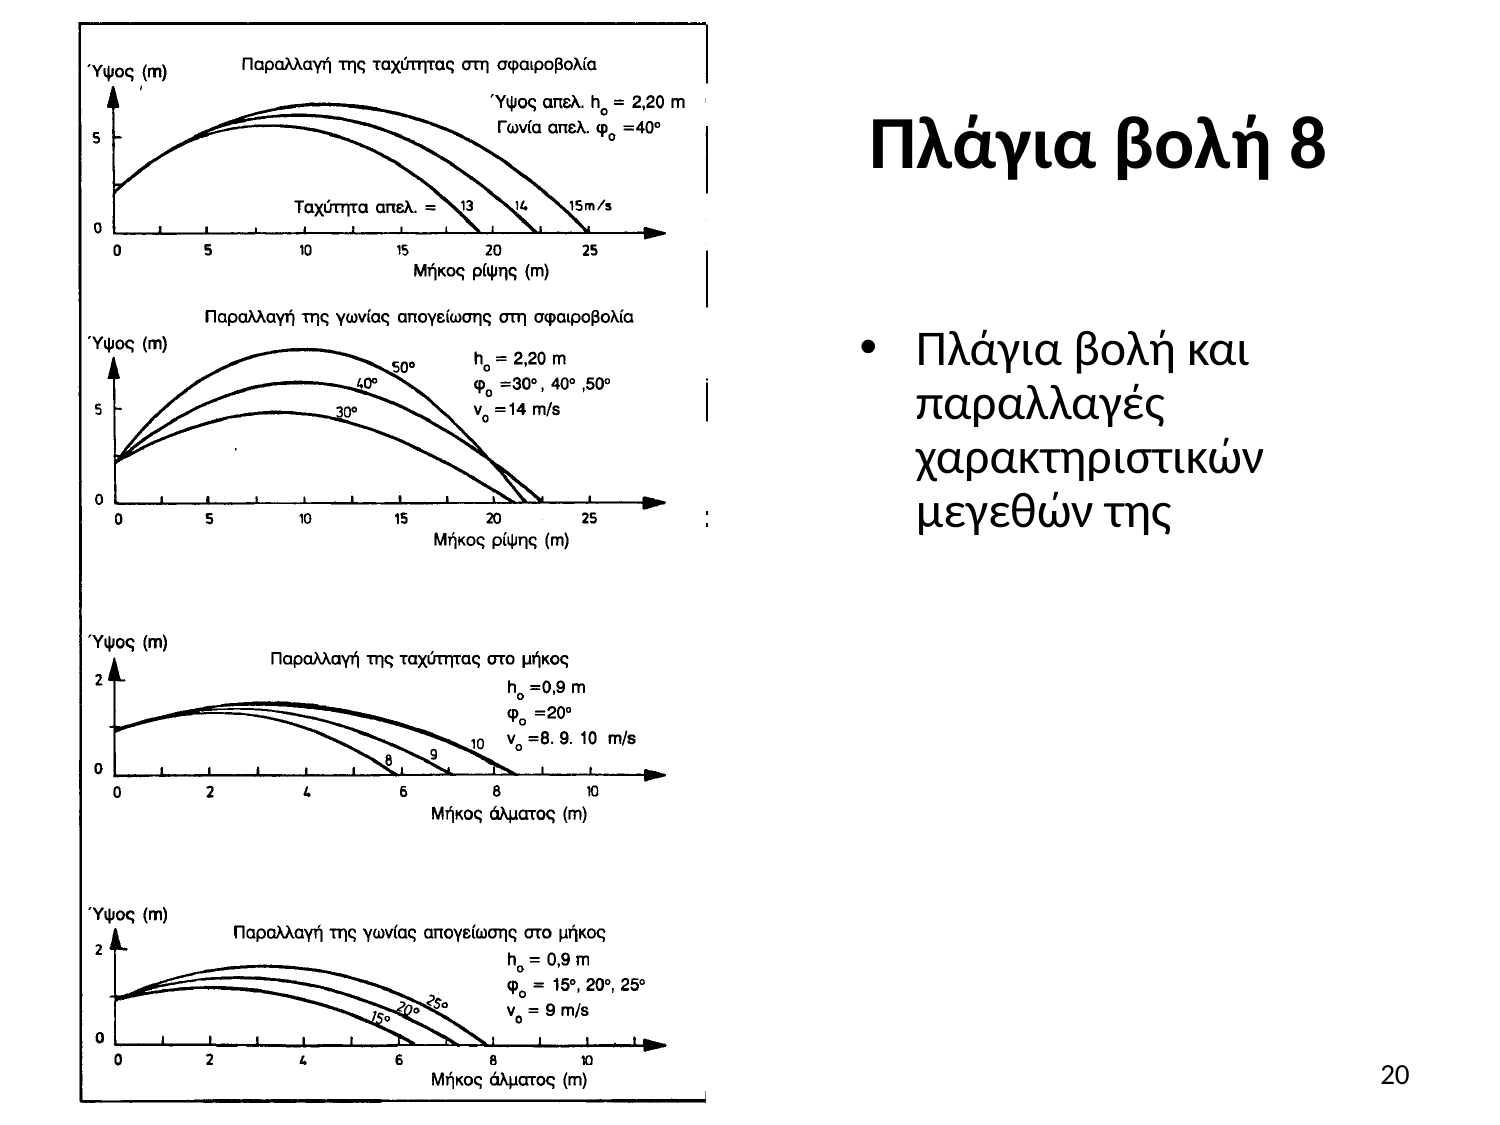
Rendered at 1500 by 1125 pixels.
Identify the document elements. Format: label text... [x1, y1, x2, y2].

title Πλάγια βολή 8 [738, 45, 1459, 233]
picture [76, 22, 708, 1103]
slide_number 20 [1074, 1042, 1425, 1103]
list Πλάγια βολή και παραλλαγές χαρακτηριστικών μεγεθών της [844, 314, 1353, 1083]
